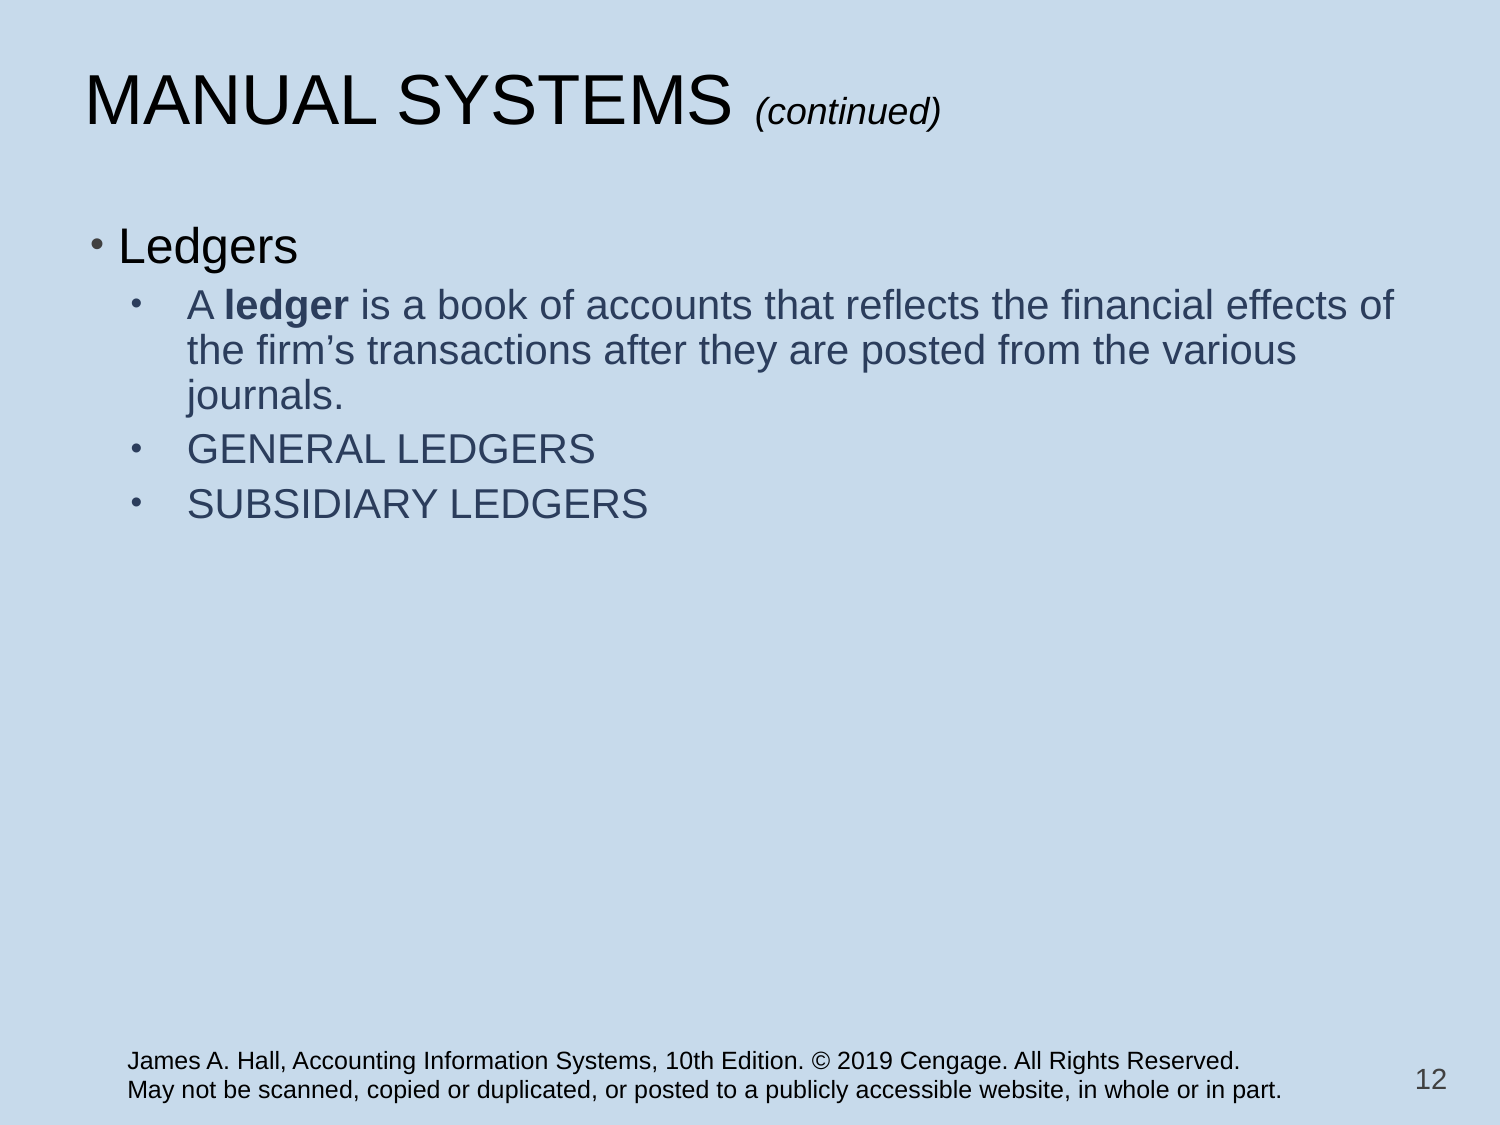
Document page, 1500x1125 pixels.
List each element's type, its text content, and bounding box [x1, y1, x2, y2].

list Ledgers A ledger is a book of accounts that reflects the financial effects of the firm’s transactions after they are posted from the various journals. GENERAL LEDGERS SUBSIDIARY LEDGERS [75, 212, 1426, 1000]
title MANUAL SYSTEMS (continued) [69, 62, 1420, 188]
slide_number 12 [1400, 1052, 1488, 1113]
